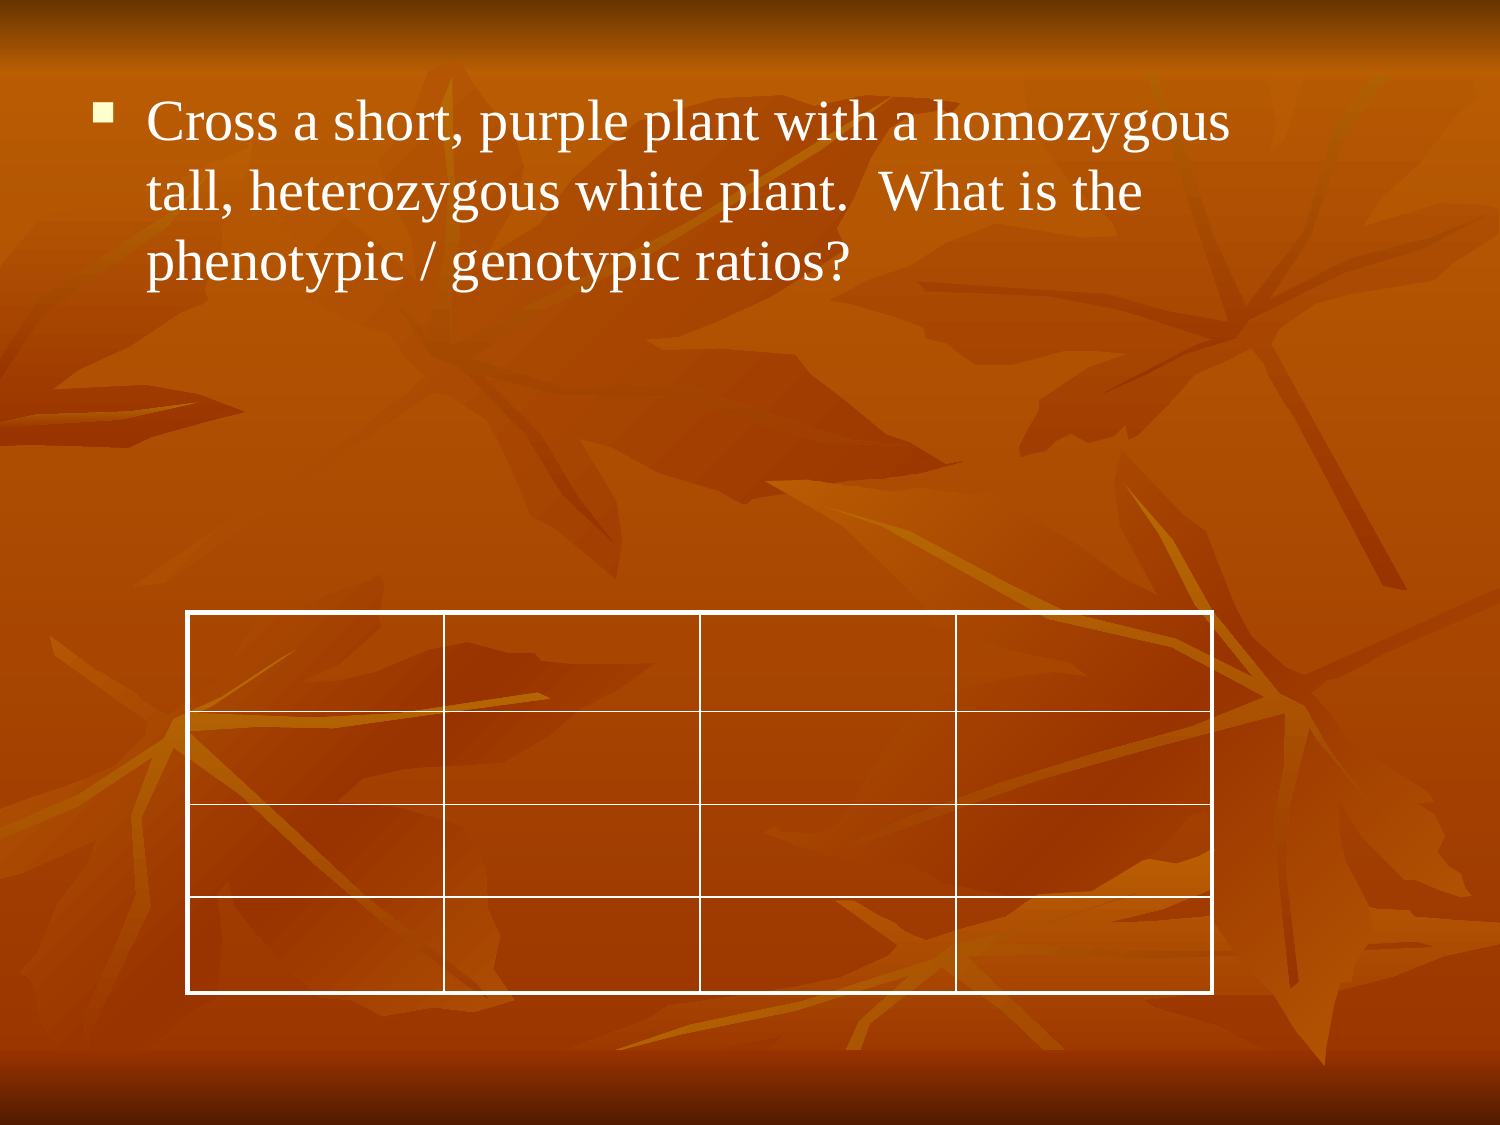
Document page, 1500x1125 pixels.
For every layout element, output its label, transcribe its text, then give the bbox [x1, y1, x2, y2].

table_cell [190, 898, 443, 991]
table_cell [445, 805, 699, 896]
table_cell [445, 898, 699, 991]
table_cell [957, 712, 1210, 804]
table_header [701, 615, 955, 711]
table_cell [701, 898, 955, 991]
table_cell [957, 805, 1210, 896]
table_header [957, 615, 1210, 711]
list Cross a short, purple plant with a homozygous tall, heterozygous white plant. What is the phenotypic / genotypic ratios? [74, 74, 1301, 1006]
table_cell [701, 712, 955, 804]
table_cell [701, 805, 955, 896]
table_cell [190, 712, 443, 804]
table_cell [957, 898, 1210, 991]
table_header [445, 615, 699, 711]
table_cell [190, 805, 443, 896]
table_cell [445, 712, 699, 804]
table_header [190, 615, 443, 711]
